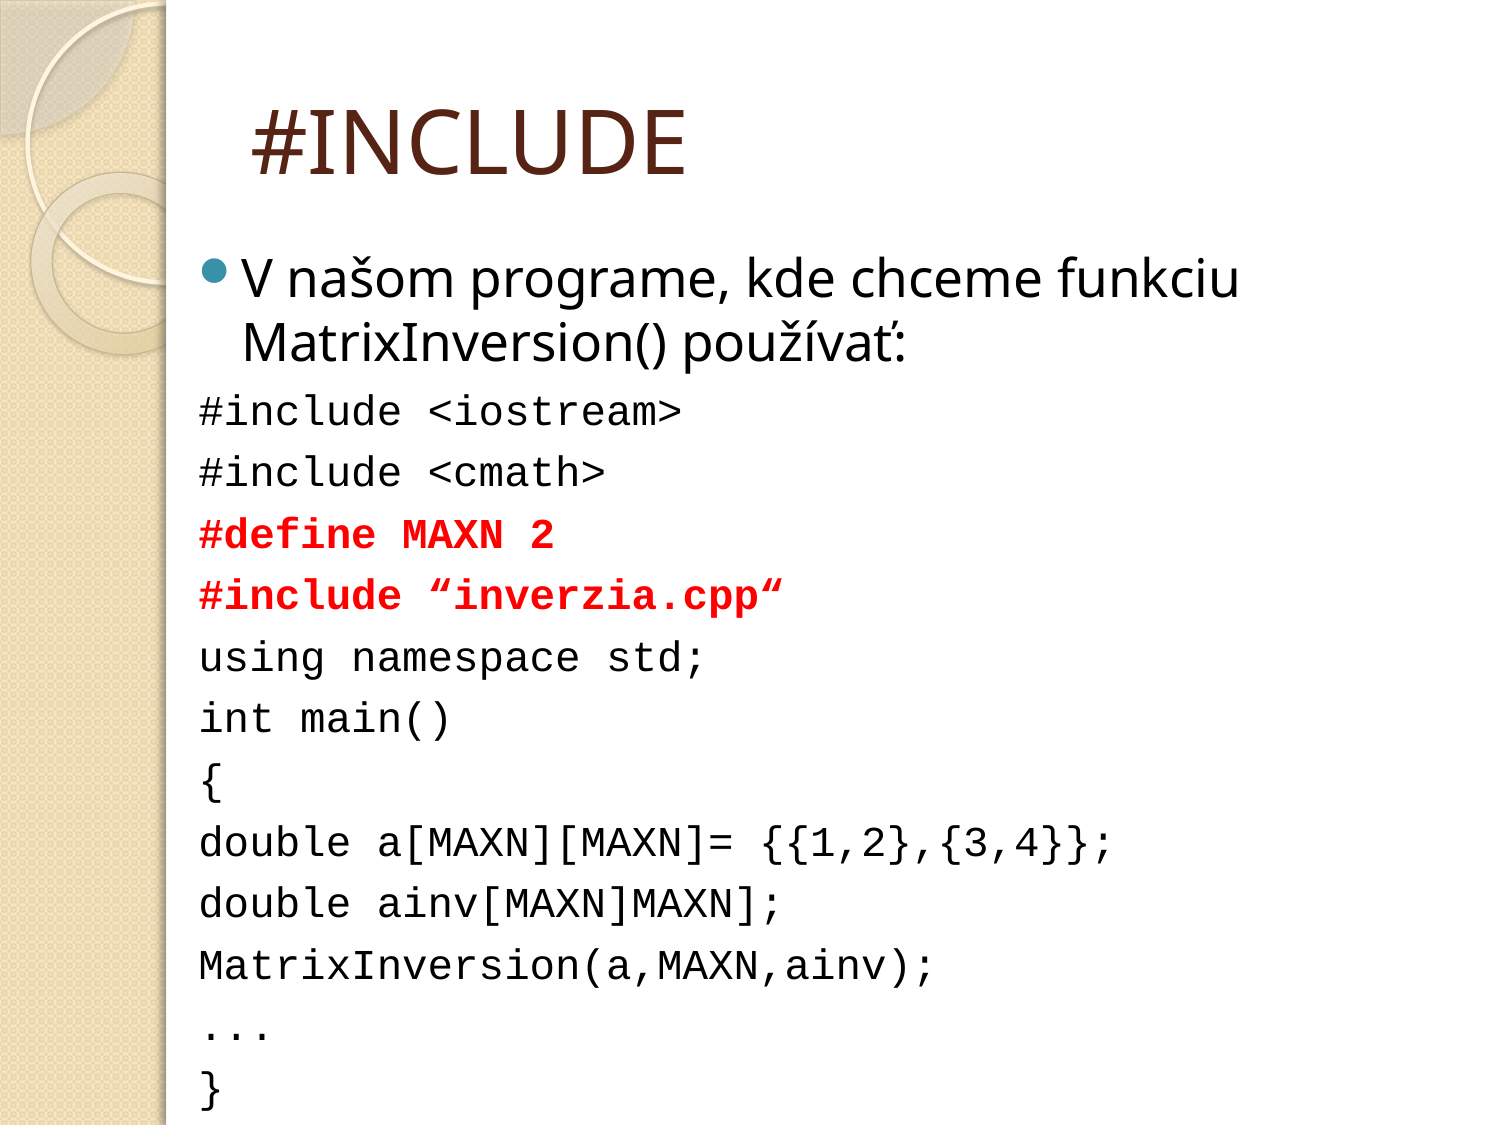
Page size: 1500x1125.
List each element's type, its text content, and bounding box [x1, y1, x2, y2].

title #INCLUDE [235, 45, 1466, 233]
list V našom programe, kde chceme funkciu MatrixInversion() používať: #include <iostream> #include <cmath> #define MAXN 2 #include “inverzia.cpp“ using namespace std; int main() { double a[MAXN][MAXN]= {{1,2},{3,4}}; double ainv[MAXN]MAXN]; MatrixInversion(a,MAXN,ainv); ... } [171, 237, 1500, 1125]
